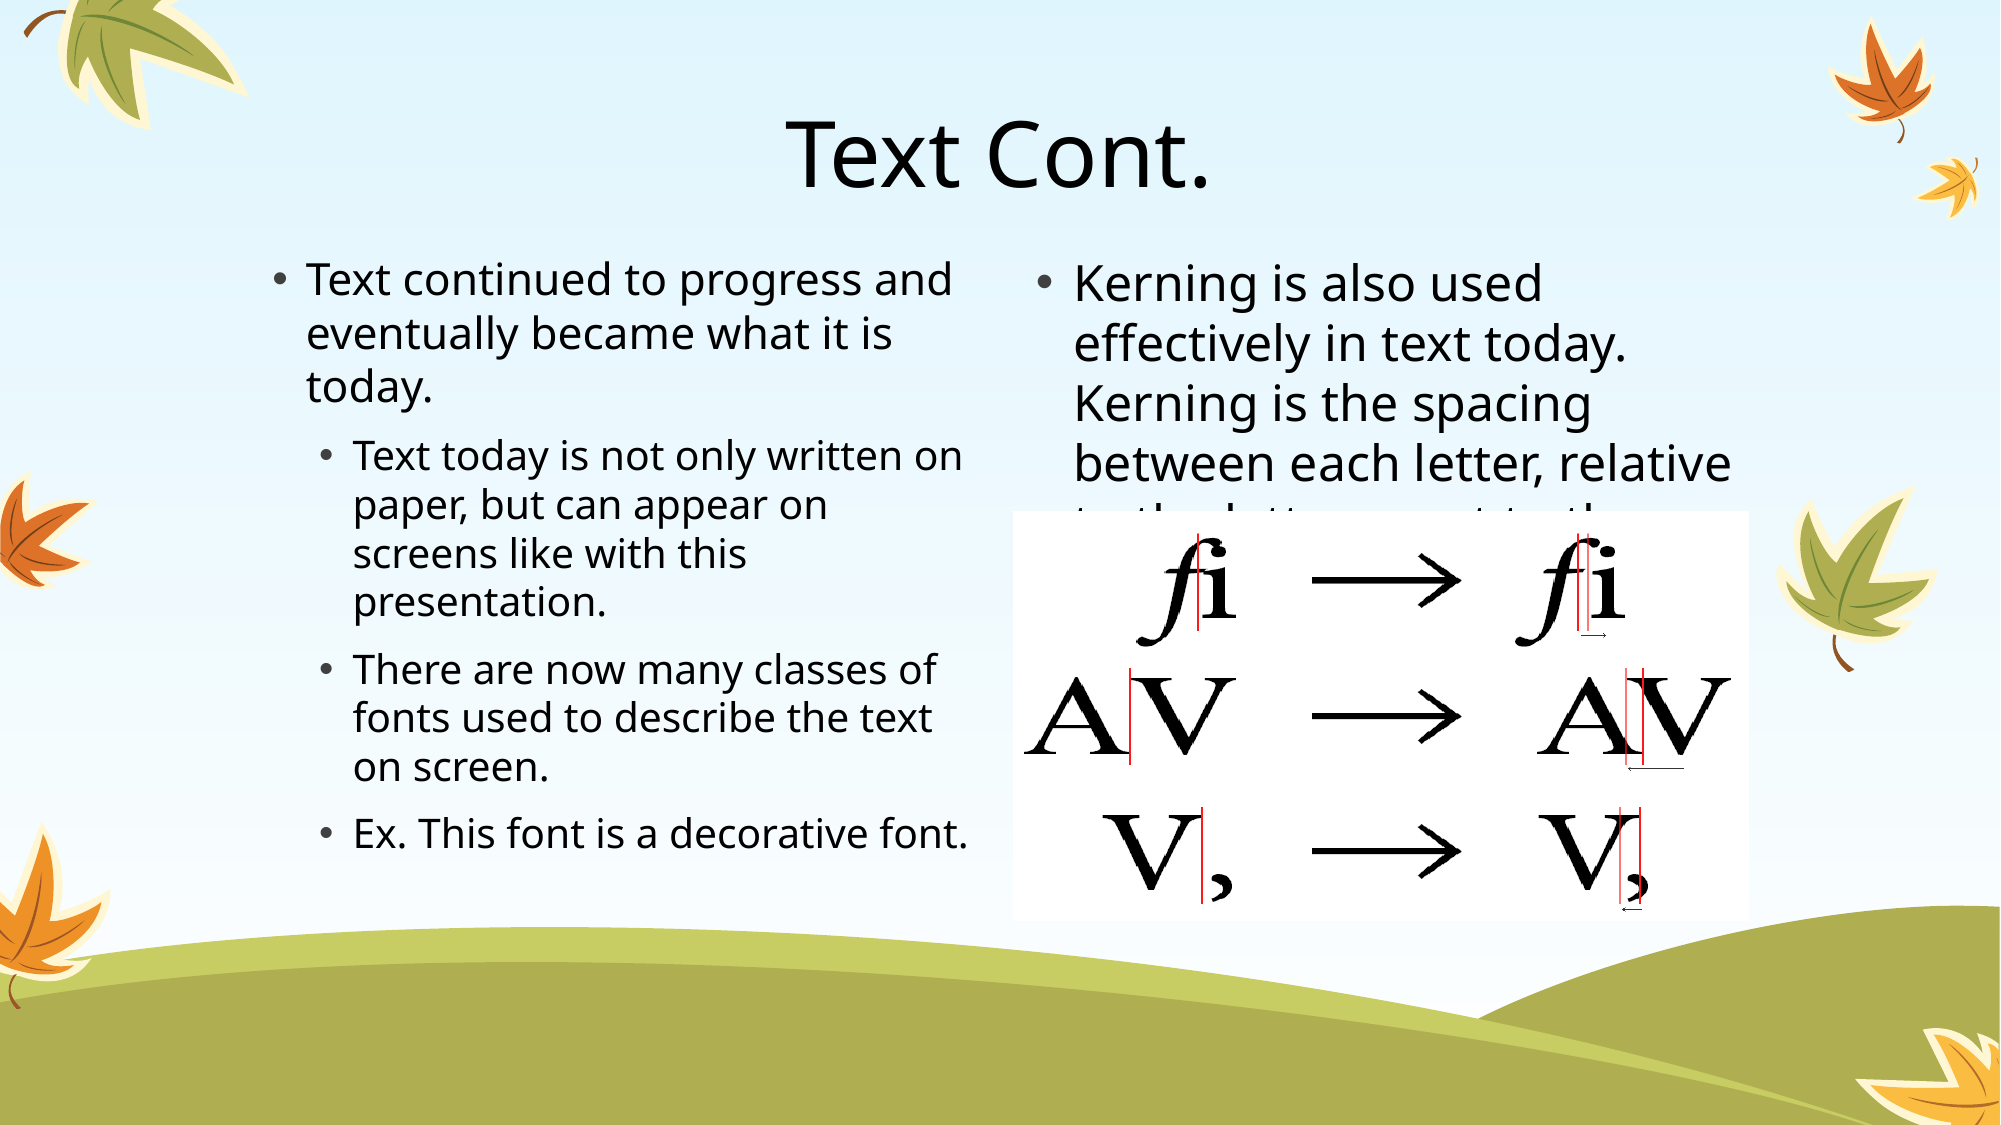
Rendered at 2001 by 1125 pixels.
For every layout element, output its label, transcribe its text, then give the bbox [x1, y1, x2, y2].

list Kerning is also used effectively in text today. Kerning is the spacing between each letter, relative to the letters next to them. [1013, 243, 1749, 511]
picture [1013, 511, 1749, 921]
title Text Cont. [249, 12, 1749, 216]
list Text continued to progress and eventually became what it is today. Text today is not only written on paper, but can appear on screens like with this presentation. There are now many classes of fonts used to describe the text on screen. Ex. This font is a decorative font. [250, 243, 986, 921]
